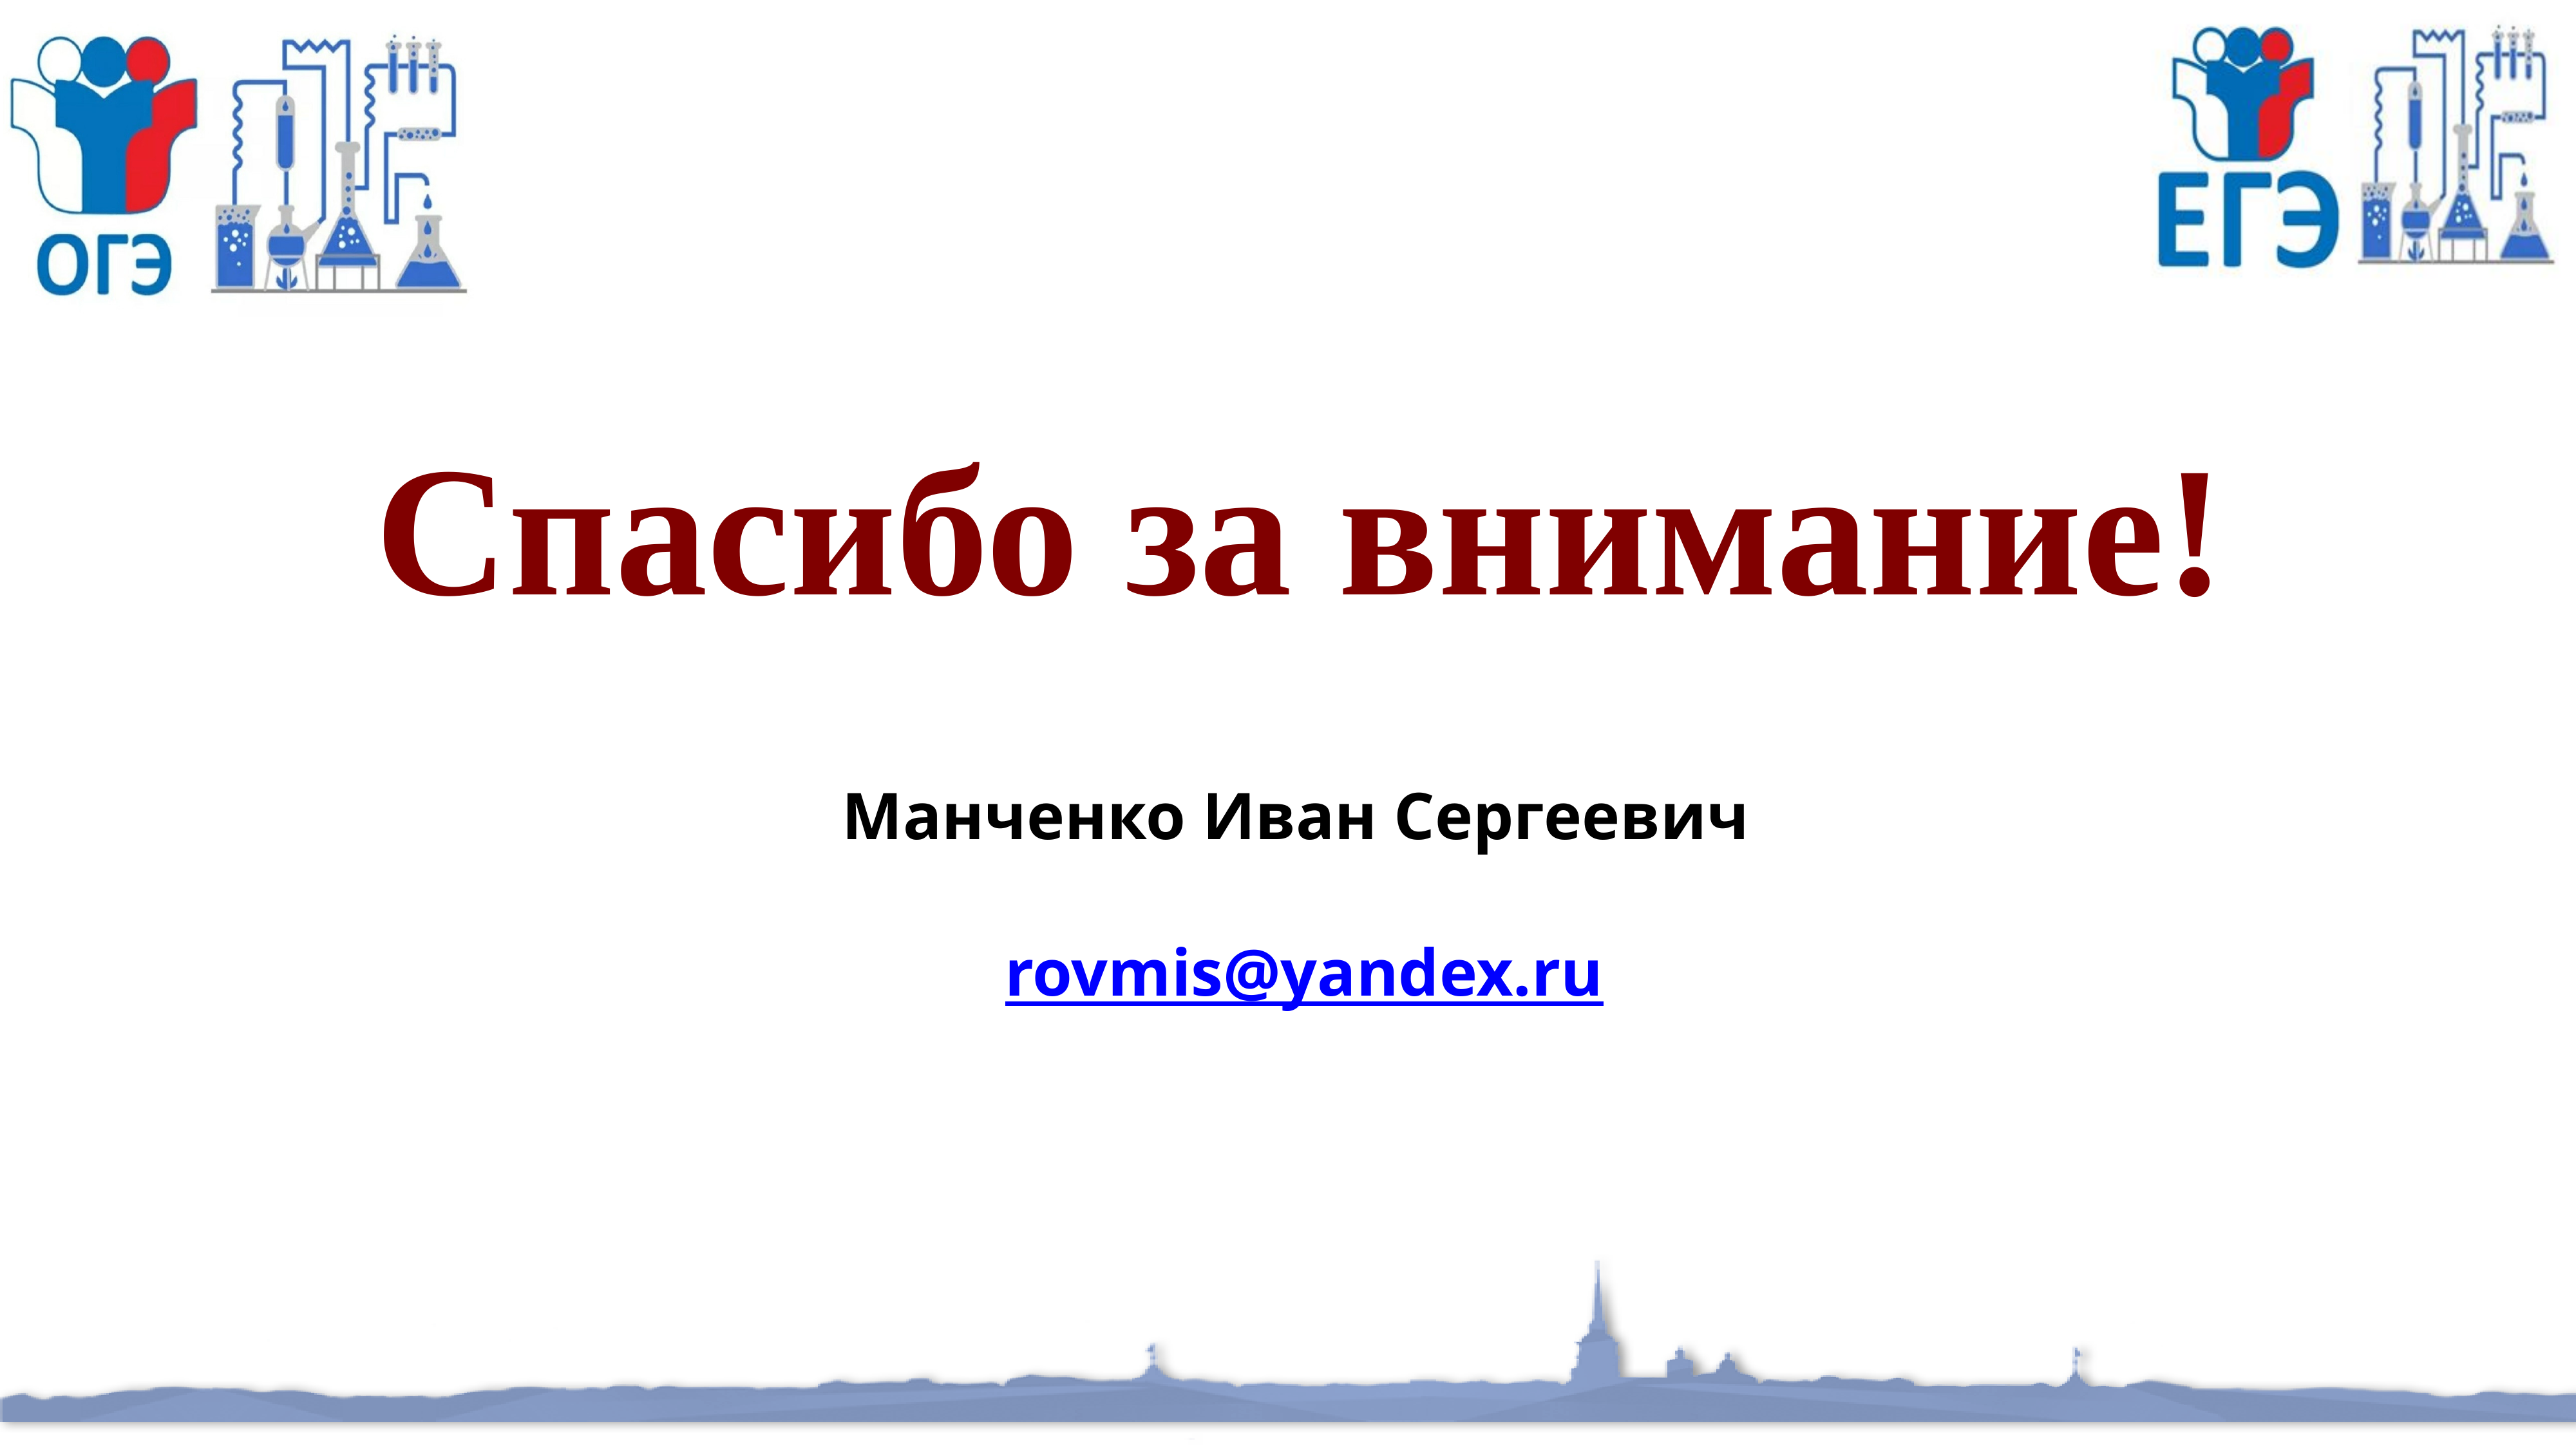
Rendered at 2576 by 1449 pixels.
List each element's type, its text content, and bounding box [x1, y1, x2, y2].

text_box Манченко Иван Сергеевич rovmis@yandex.ru [660, 770, 1949, 1025]
text_box Спасибо за внимание! [357, 404, 2244, 637]
picture [0, 3, 475, 317]
picture [2130, 0, 2576, 290]
picture [0, 1259, 2576, 1440]
